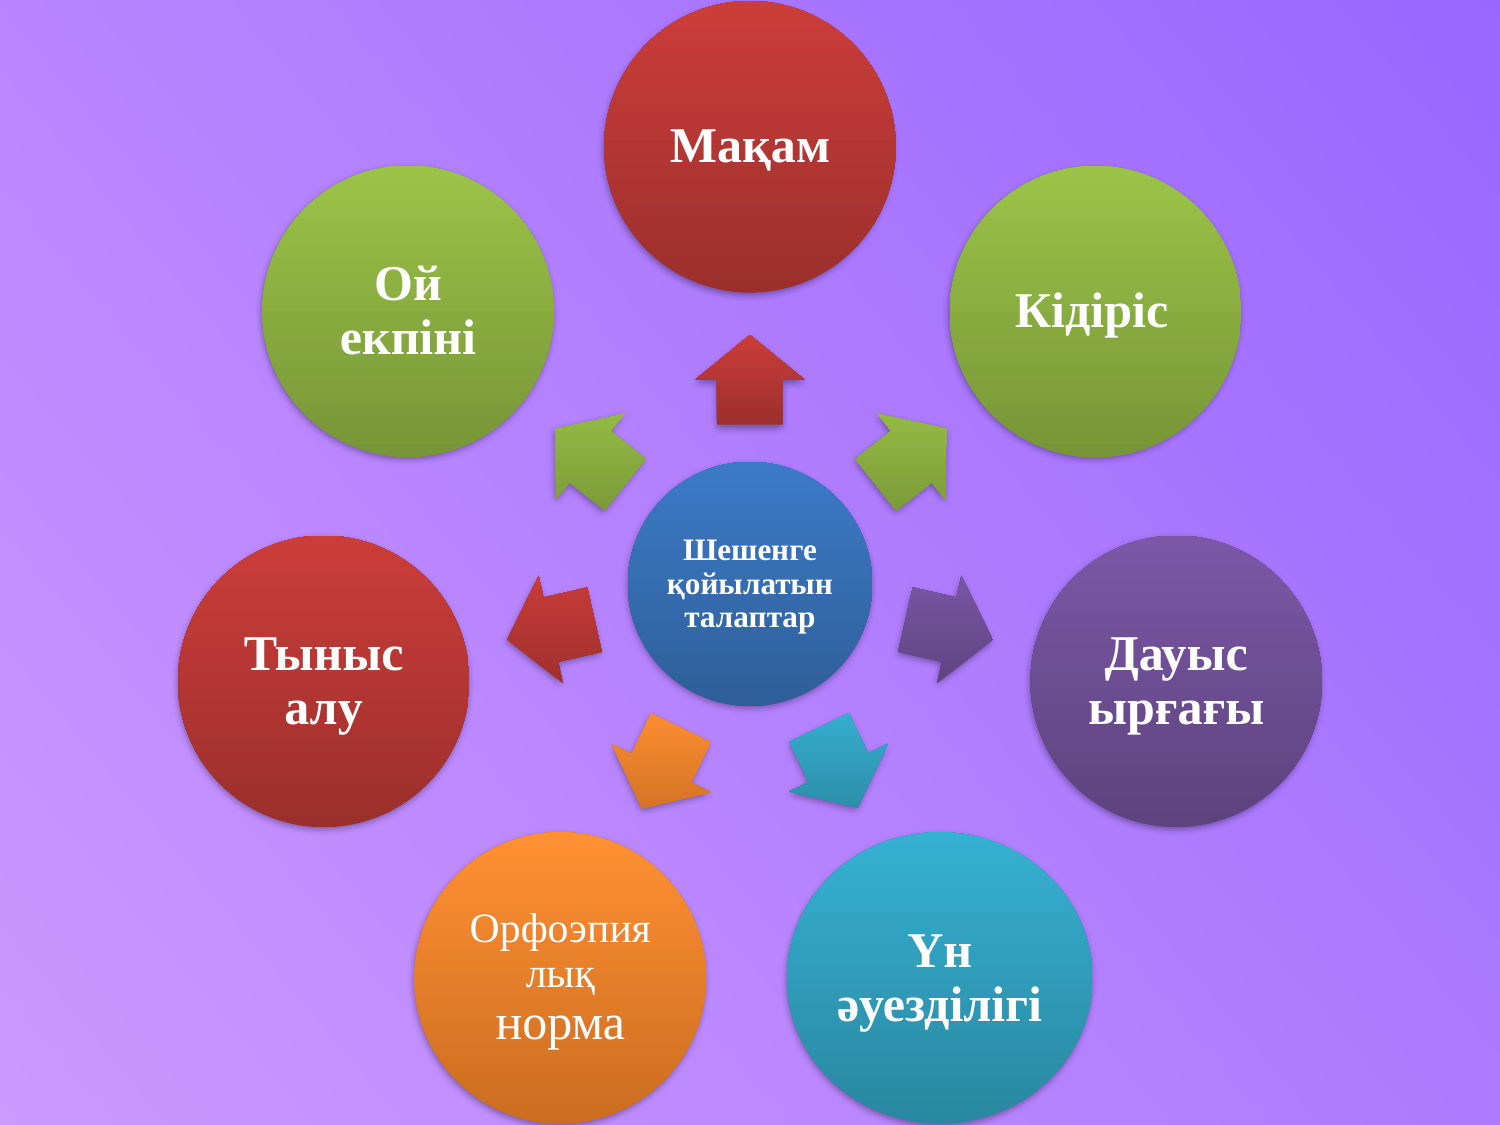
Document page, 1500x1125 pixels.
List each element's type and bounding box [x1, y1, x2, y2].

list [0, 0, 1500, 1125]
